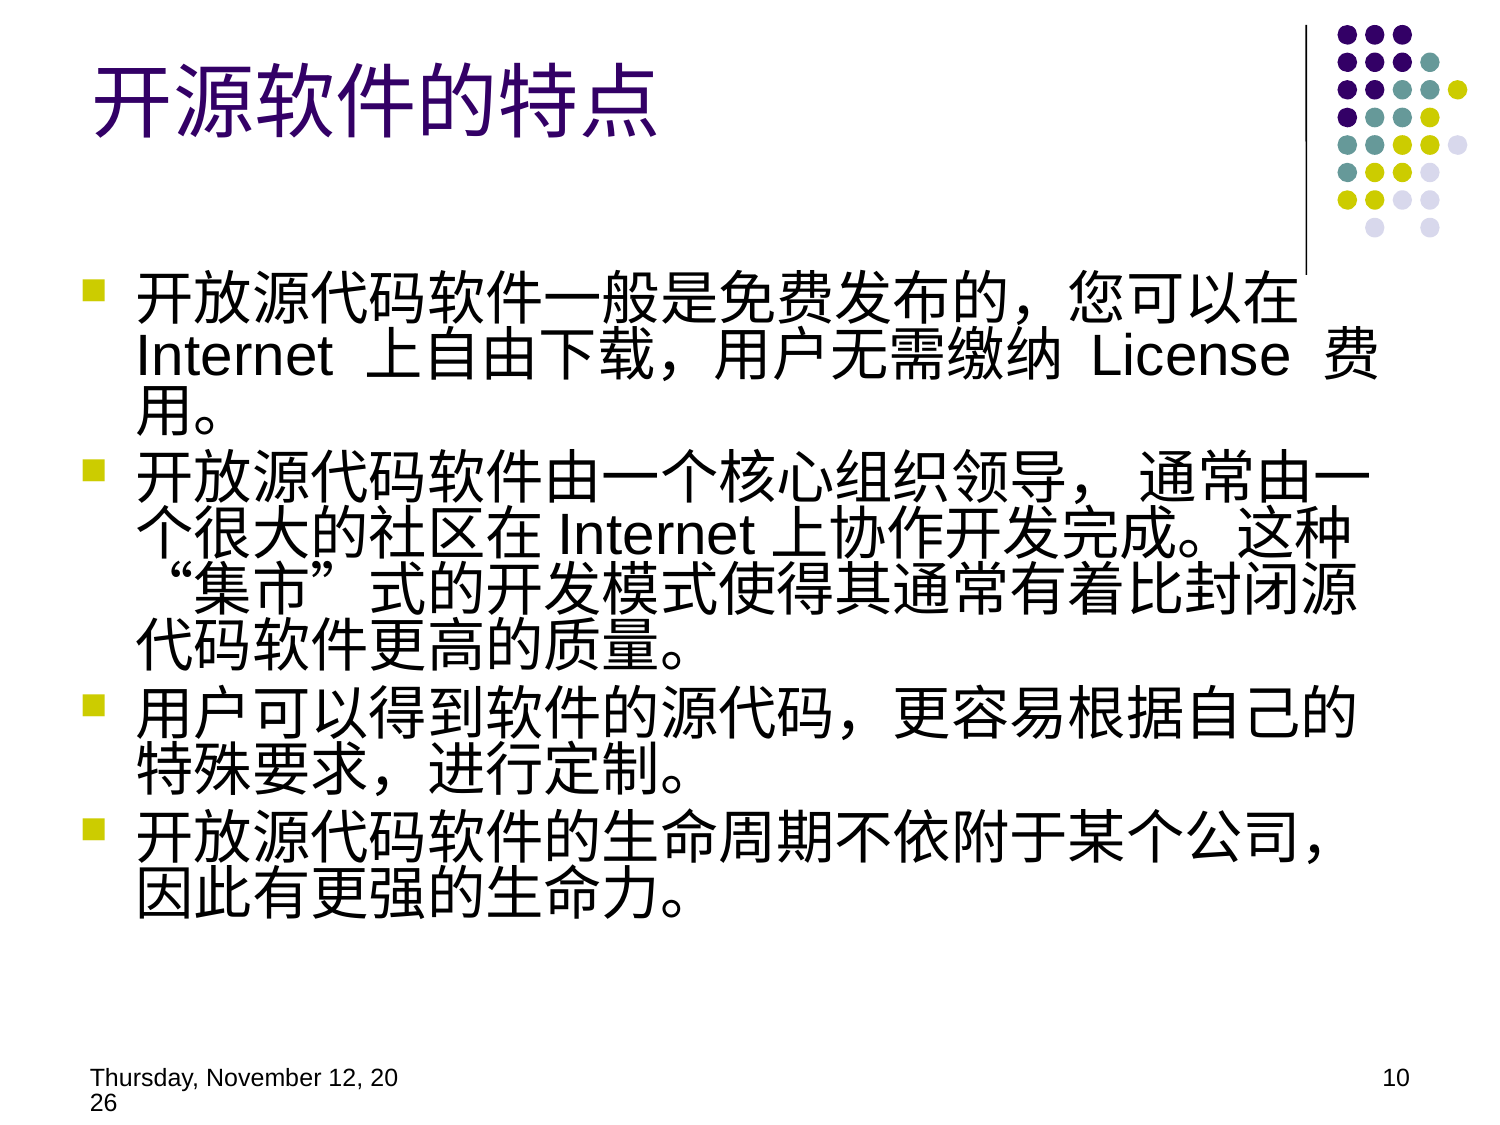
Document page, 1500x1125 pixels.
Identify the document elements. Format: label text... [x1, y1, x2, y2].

text_box 开放源代码软件一般是免费发布的，您可以在Internet 上自由下载，用户无需缴纳 License 费用。 开放源代码软件由一个核心组织领导， 通常由一个很大的社区在Internet上协作开发完成。这种“集市”式的开发模式使得其通常有着比封闭源代码软件更高的质量。 用户可以得到软件的源代码，更容易根据自己的特殊要求，进行定制。 开放源代码软件的生命周期不依附于某个公司，因此有更强的生命力。 [64, 267, 1412, 989]
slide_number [75, 1024, 425, 1100]
slide_number 10 [1074, 1024, 1425, 1100]
title 开源软件的特点 [76, 42, 1428, 230]
